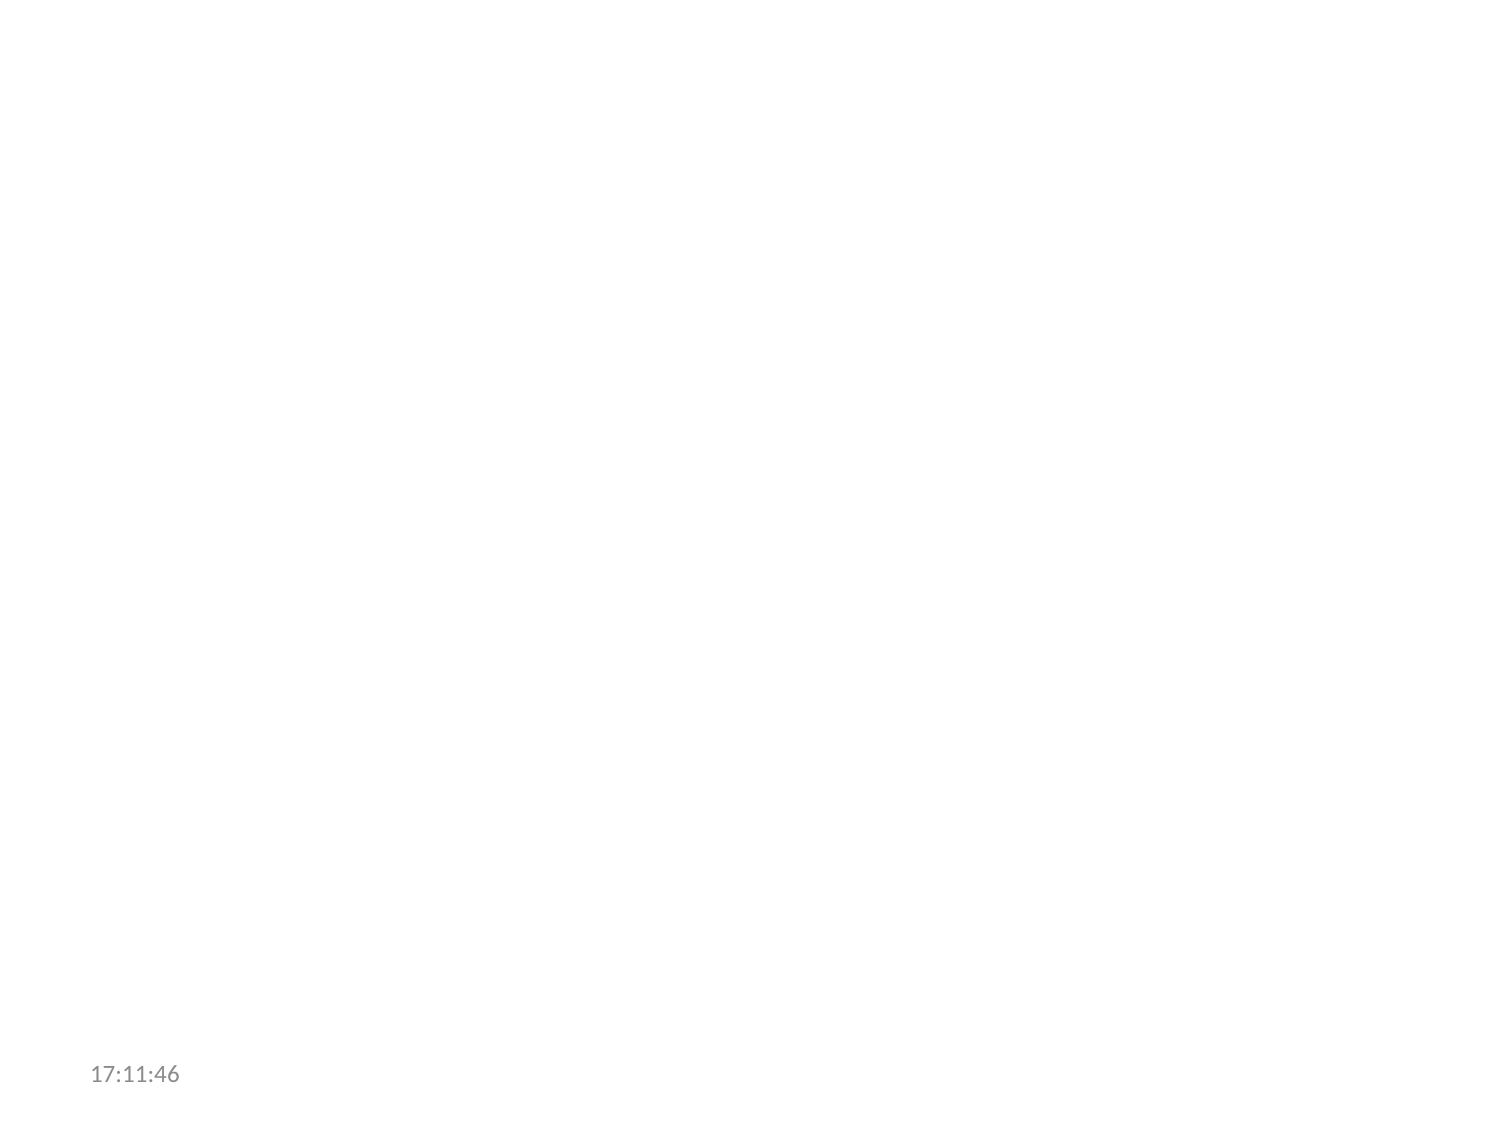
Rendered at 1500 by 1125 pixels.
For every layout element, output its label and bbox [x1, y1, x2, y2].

slide_number [75, 1042, 425, 1103]
